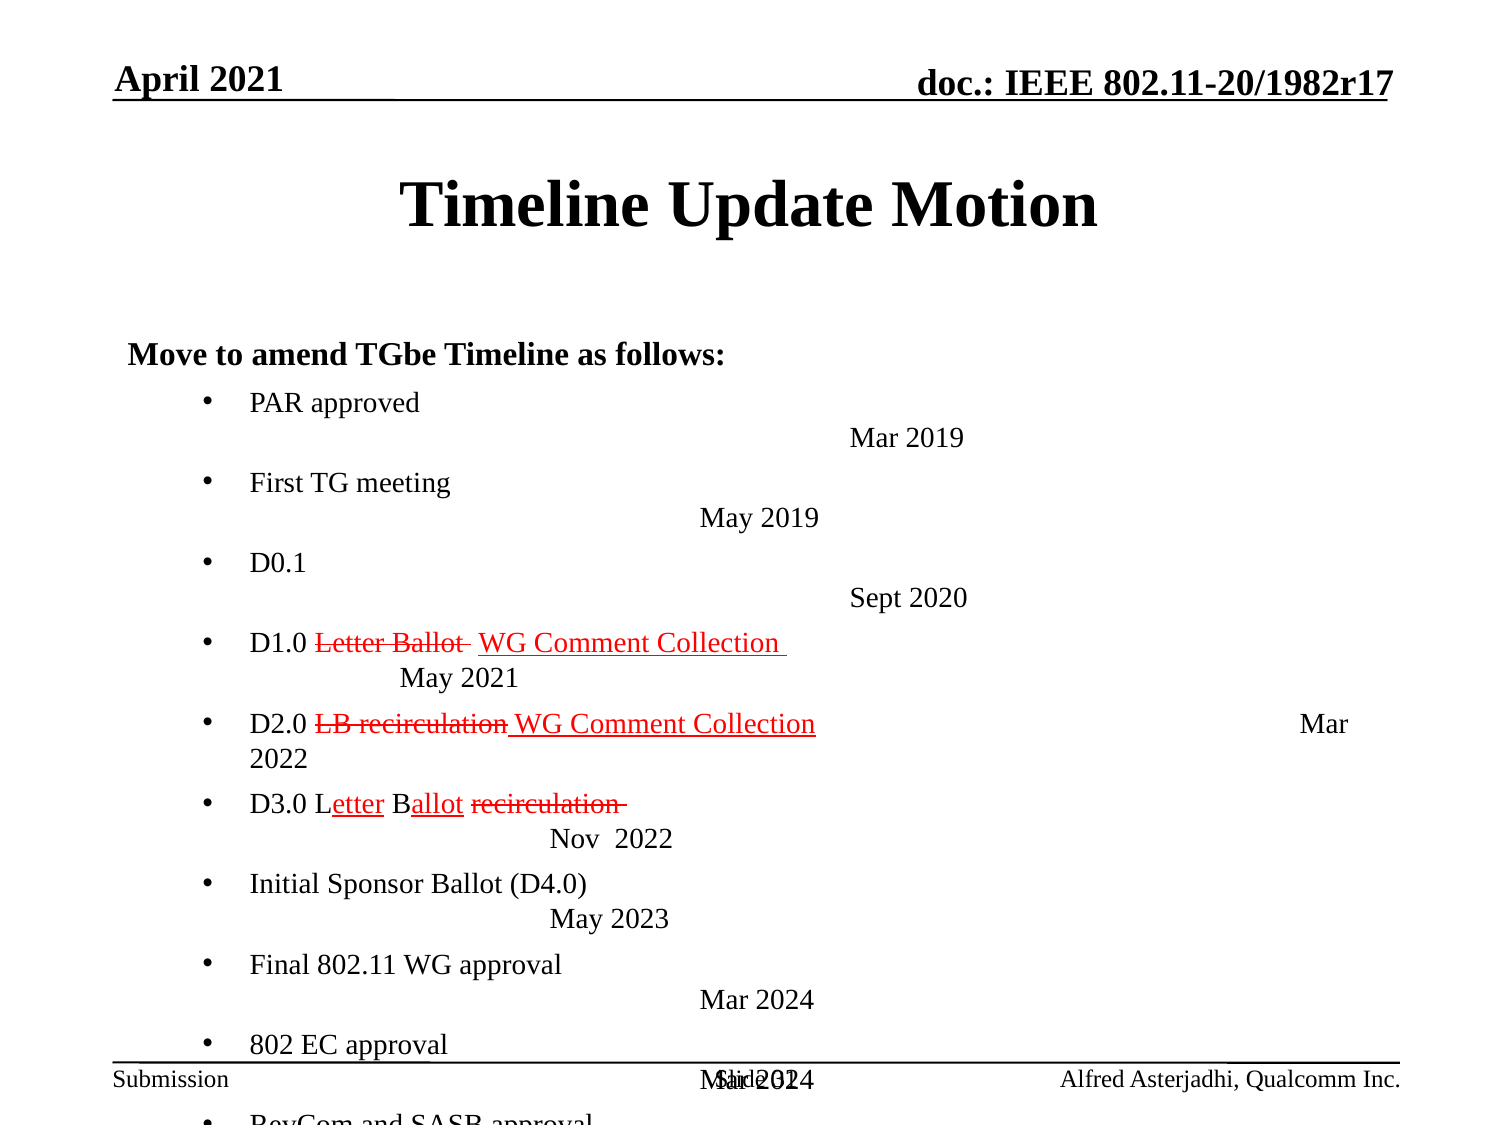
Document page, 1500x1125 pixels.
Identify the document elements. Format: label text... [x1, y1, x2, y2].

footer Alfred Asterjadhi, Qualcomm Inc. [878, 1061, 1402, 1093]
title Timeline Update Motion [112, 112, 1388, 288]
slide_number Slide 31 [712, 1061, 800, 1123]
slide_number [114, 54, 423, 100]
list Move to amend TGbe Timeline as follows: PAR approved Mar 2019 First TG meeting May 2019 D0.1 Sept 2020 D1.0 Letter Ballot WG Comment Collection May 2021 D2.0 LB recirculation WG Comment Collection Mar 2022 D3.0 Letter Ballot recirculation Nov 2022 Initial Sponsor Ballot (D4.0) May 2023 Final 802.11 WG approval Mar 2024 802 EC approval Mar 2024 RevCom and SASB approval May 2024 Move: Bin Tian Second: Matthew Fischer Discussion: Minor discussion on whether motion number is needed. Not necessary. Result: Approved with unanimous consent. [112, 324, 1388, 1063]
